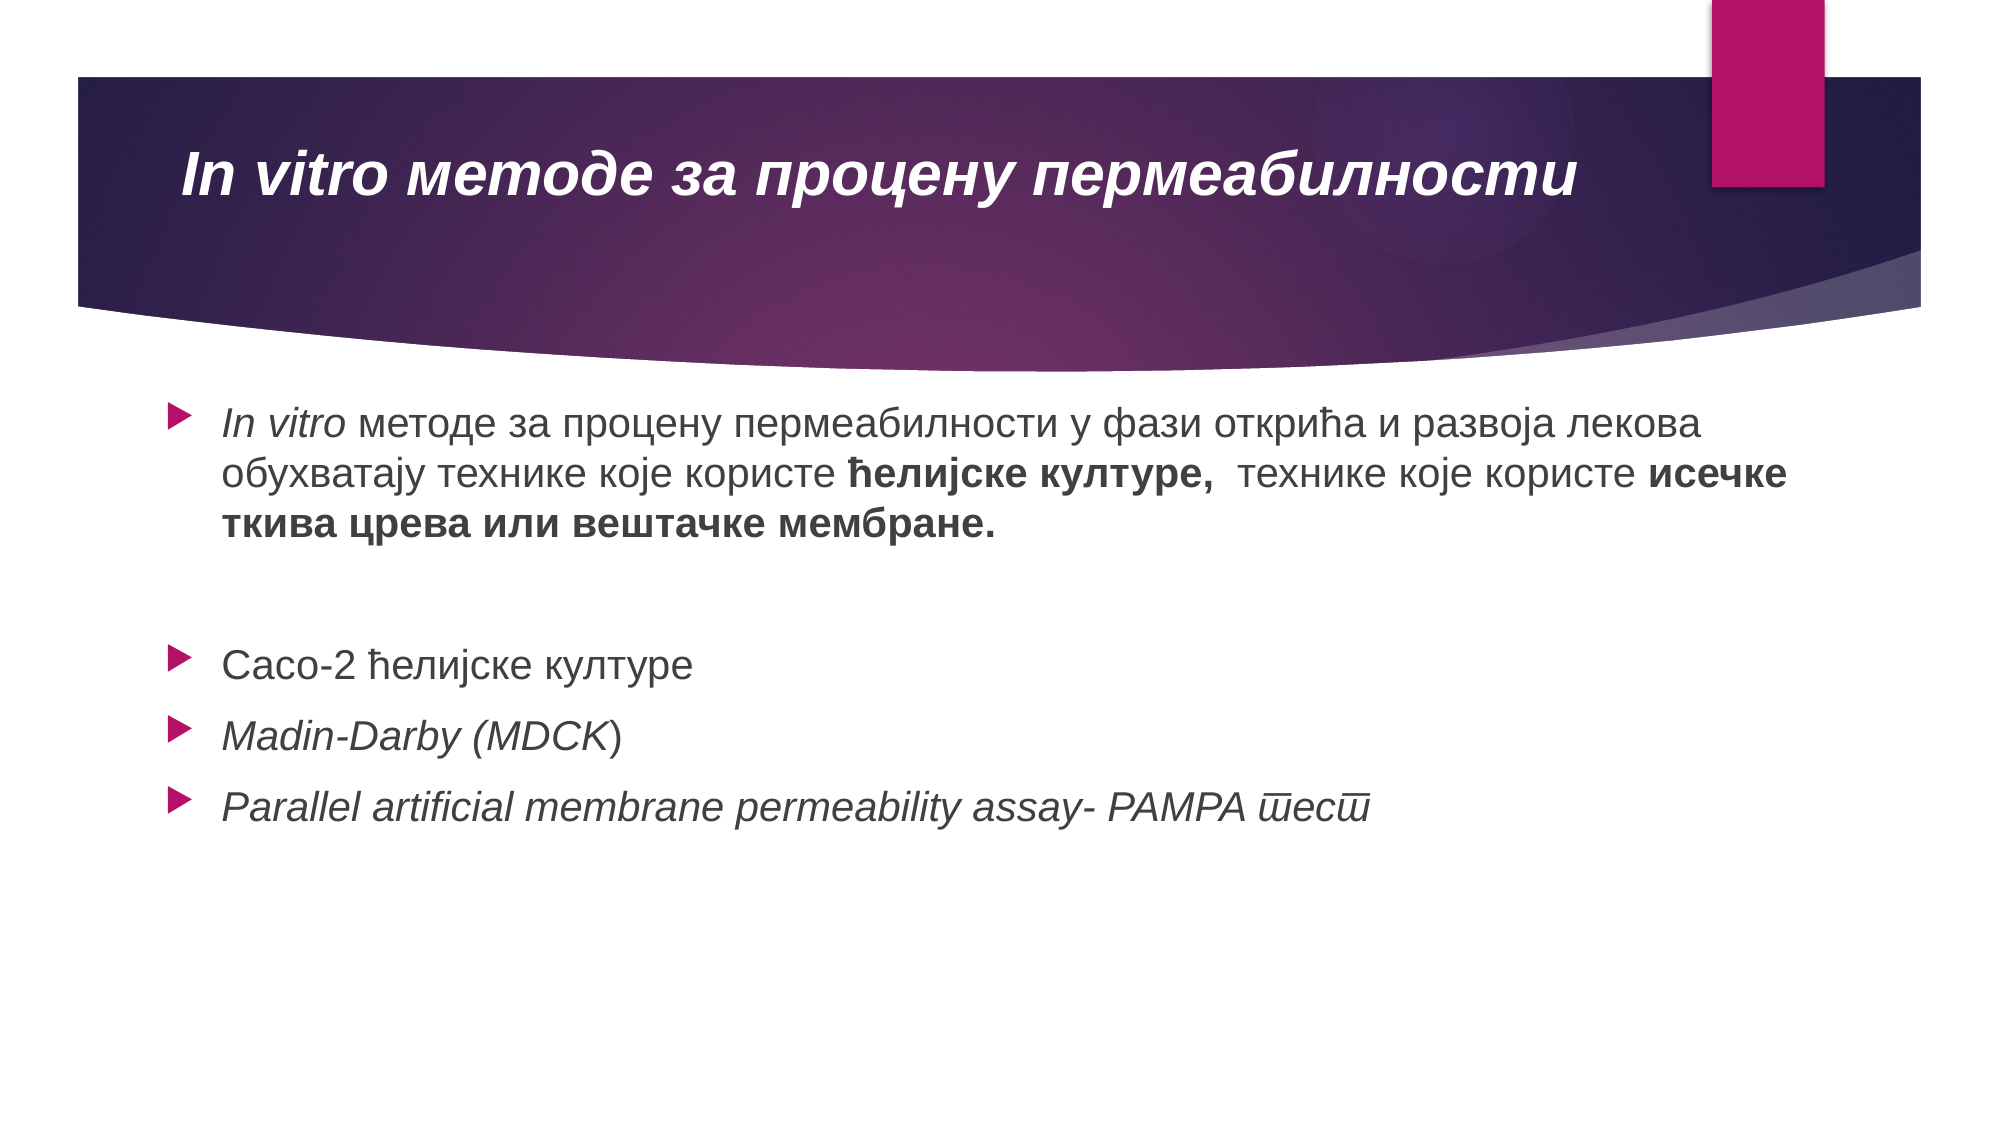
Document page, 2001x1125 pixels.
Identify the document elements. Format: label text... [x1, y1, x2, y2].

text_box In vitro методе за процену пермеабилности [149, 125, 1684, 216]
list In vitro методе за процену пермеабилности у фази открића и развоја лекова обухватају технике које користе ћелијске културе, технике које користе исечке ткива црева или вештачке мембране. Сасо-2 ћелијске културе Madin-Darby (MDCK) Parallel artificial membrane permeability assay- PAMPA тест [149, 388, 1850, 1091]
